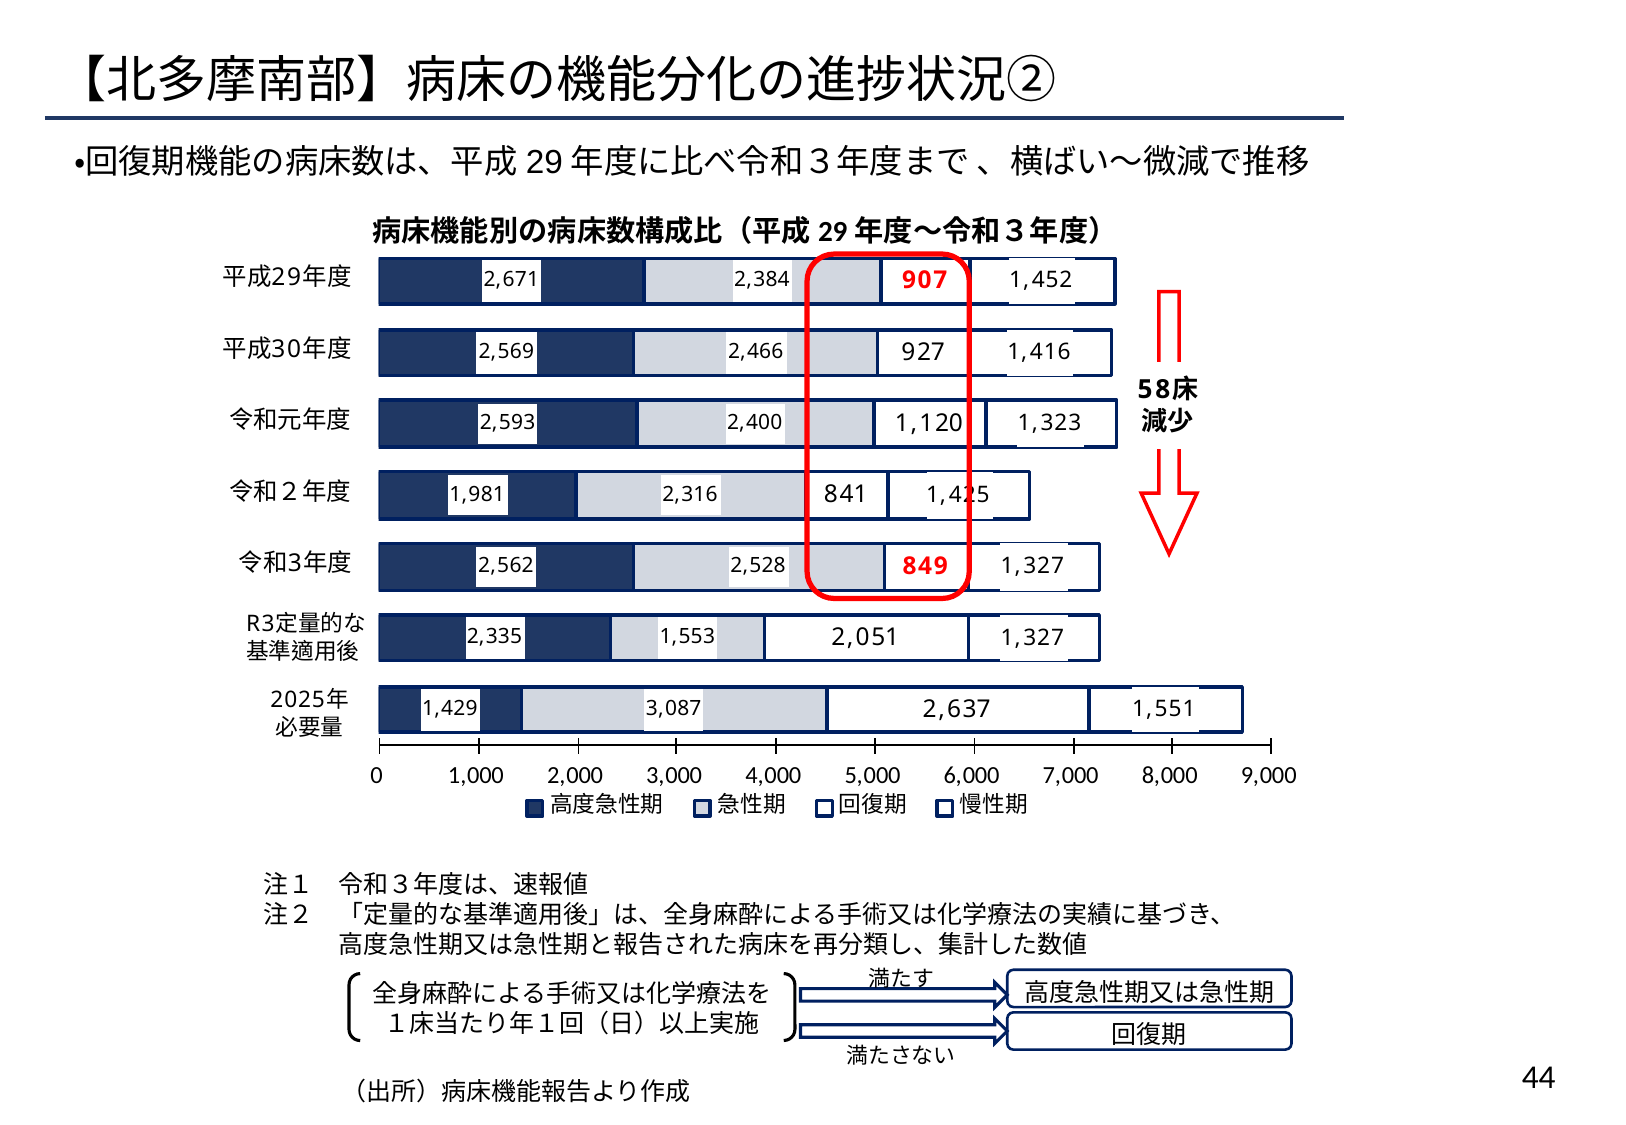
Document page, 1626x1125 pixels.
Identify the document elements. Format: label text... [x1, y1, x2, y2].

text_box 病床機能別の病床数構成比（平成29年度～令和３年度） [357, 205, 1150, 221]
text_box 回復期 [1006, 1011, 1293, 1051]
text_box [800, 958, 1008, 1008]
slide_number 43 [1204, 1045, 1571, 1106]
text_box 全身麻酔による手術又は化学療法を １床当たり年１回（日）以上実施 [348, 973, 796, 1042]
text_box 注１ 令和３年度は、速報値 注２ 「定量的な基準適用後」は、全身麻酔による手術又は化学療法の実績に基づき、 高度急性期又は急性期と報告された病床を再分類し、集計した数値 [248, 861, 1342, 966]
text_box 高度急性期又は急性期 [1008, 968, 1293, 1009]
text_box ・回復期機能の病床数は、平成29年度に比べ令和３年度まで 、横ばい～微減で推移 [74, 117, 1625, 186]
title 【北多摩南部】病床の機能分化の進捗状況② [44, 32, 1344, 117]
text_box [800, 1018, 1008, 1075]
picture [200, 221, 1334, 848]
text_box （出所）病床機能報告より作成 [326, 1068, 843, 1113]
